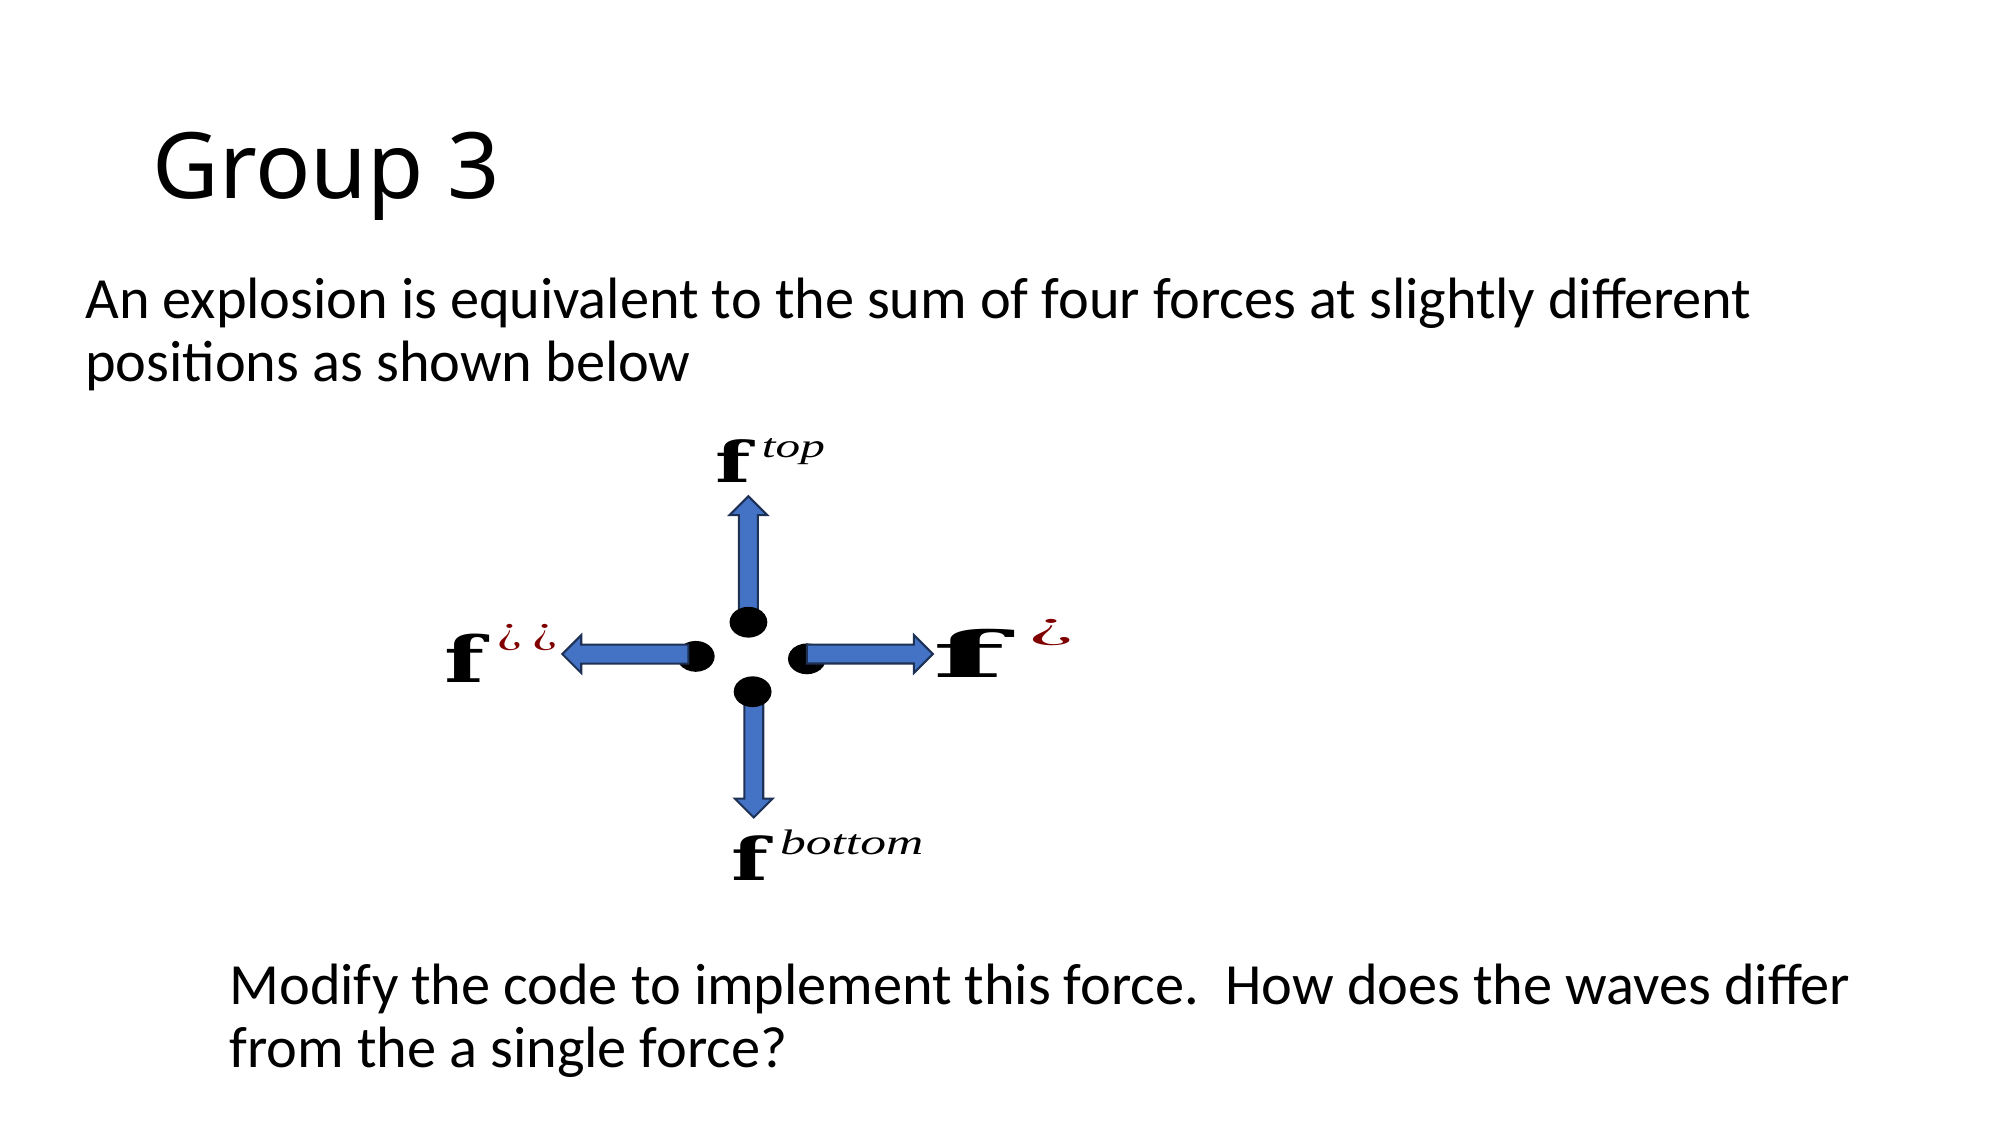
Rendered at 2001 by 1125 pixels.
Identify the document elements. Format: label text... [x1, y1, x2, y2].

text_box [560, 632, 690, 676]
text_box [805, 632, 935, 676]
text_box [786, 642, 826, 676]
text_box [678, 639, 716, 673]
list An explosion is equivalent to the sum of four forces at slightly different positions as shown below [70, 261, 1796, 437]
text_box [727, 494, 770, 608]
text_box Modify the code to implement this force. How does the waves differ from the a single force? [214, 946, 1940, 1122]
text_box [732, 675, 773, 709]
text_box [732, 706, 776, 819]
title Group 3 [137, 59, 1863, 278]
text_box [728, 605, 769, 639]
